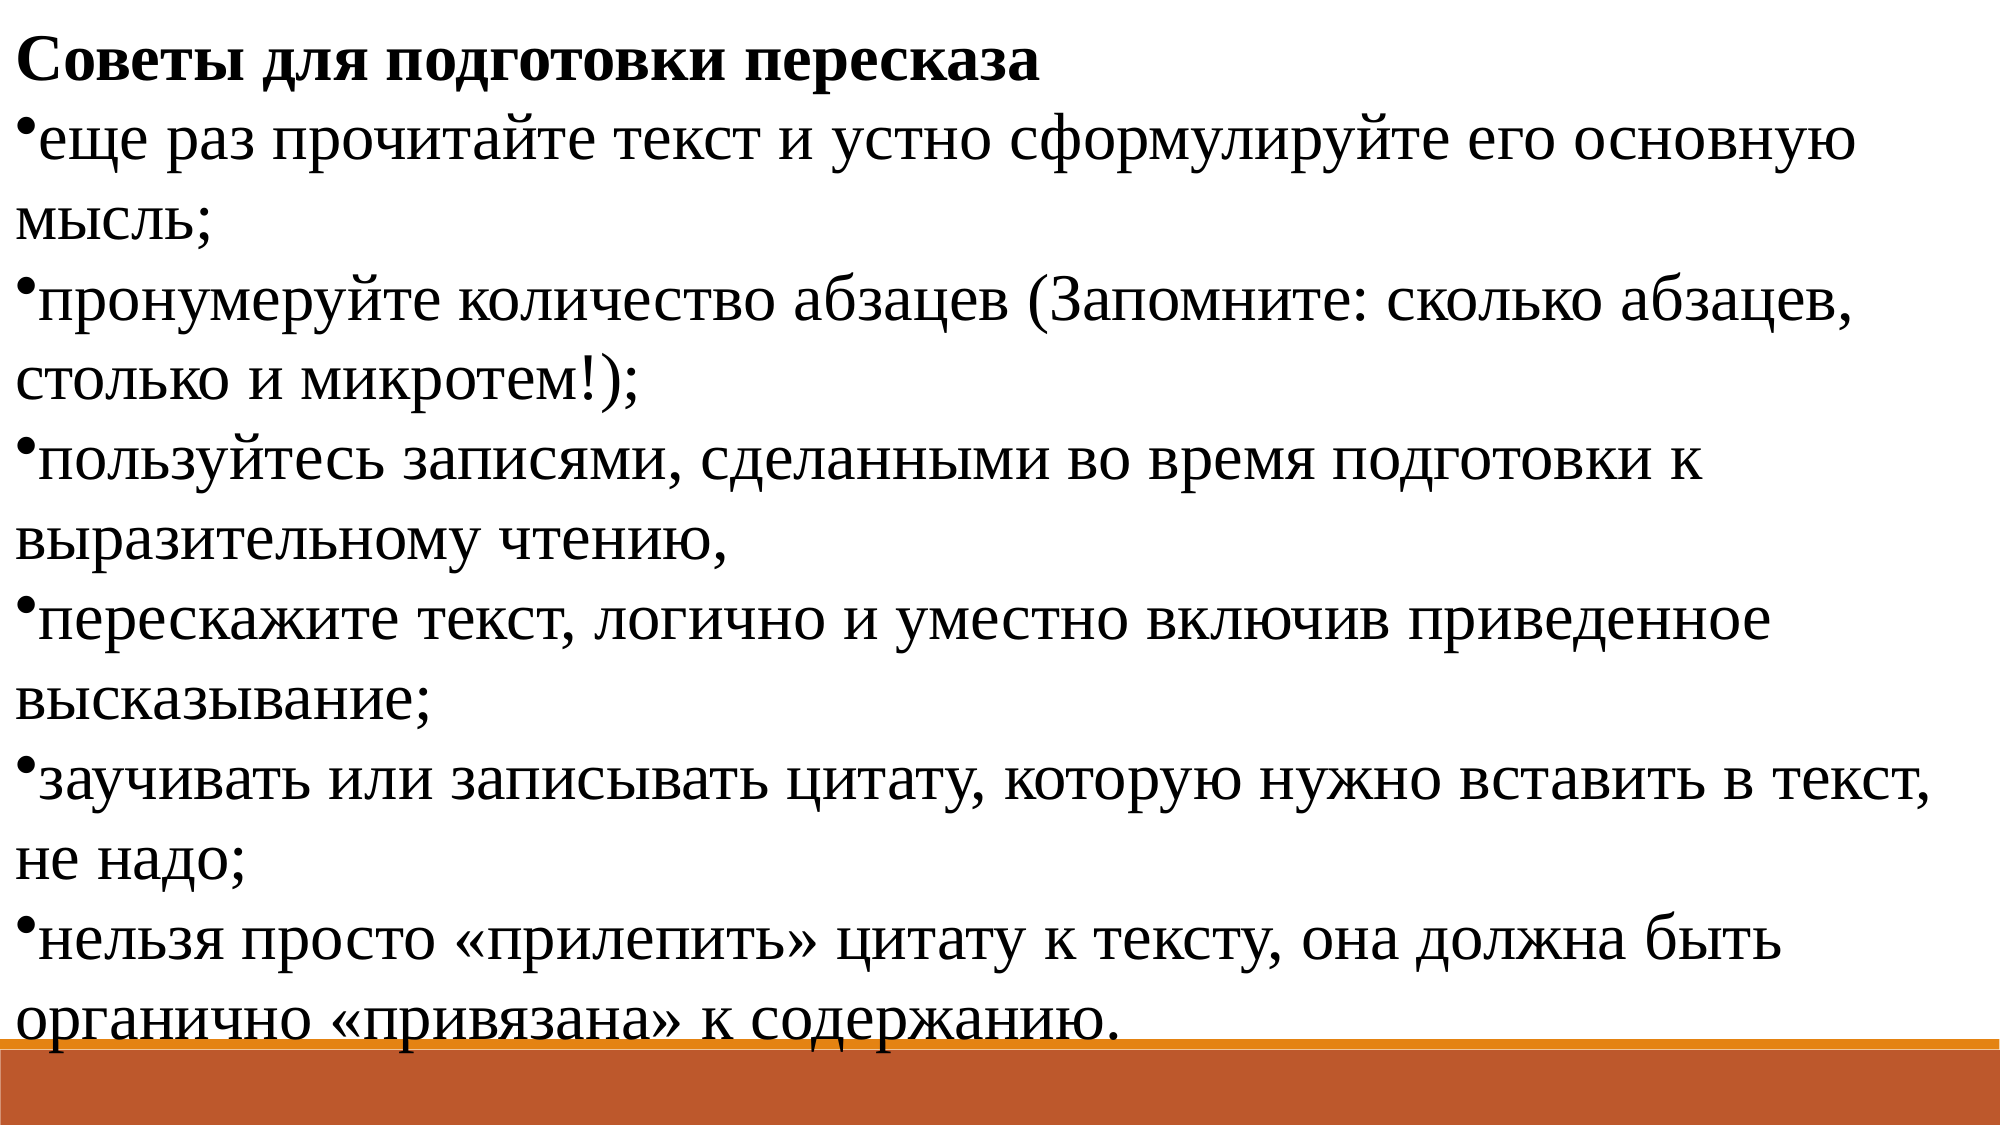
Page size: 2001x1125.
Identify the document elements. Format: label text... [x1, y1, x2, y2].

text_box Советы для подготовки пересказа еще раз прочитайте текст и устно сформулируйте его основную мысль; пронумеруйте количество абзацев (Запомните: сколько абзацев, столько и микротем!); пользуйтесь записями, сделанными во время подготовки к выразительному чтению, перескажите текст, логично и уместно включив приведенное высказывание; заучивать или записывать цитату, которую нужно вставить в текст, не надо; нельзя просто «прилепить» цитату к тексту, она должна быть органично «привязана» к содержанию. [0, 5, 2000, 1125]
